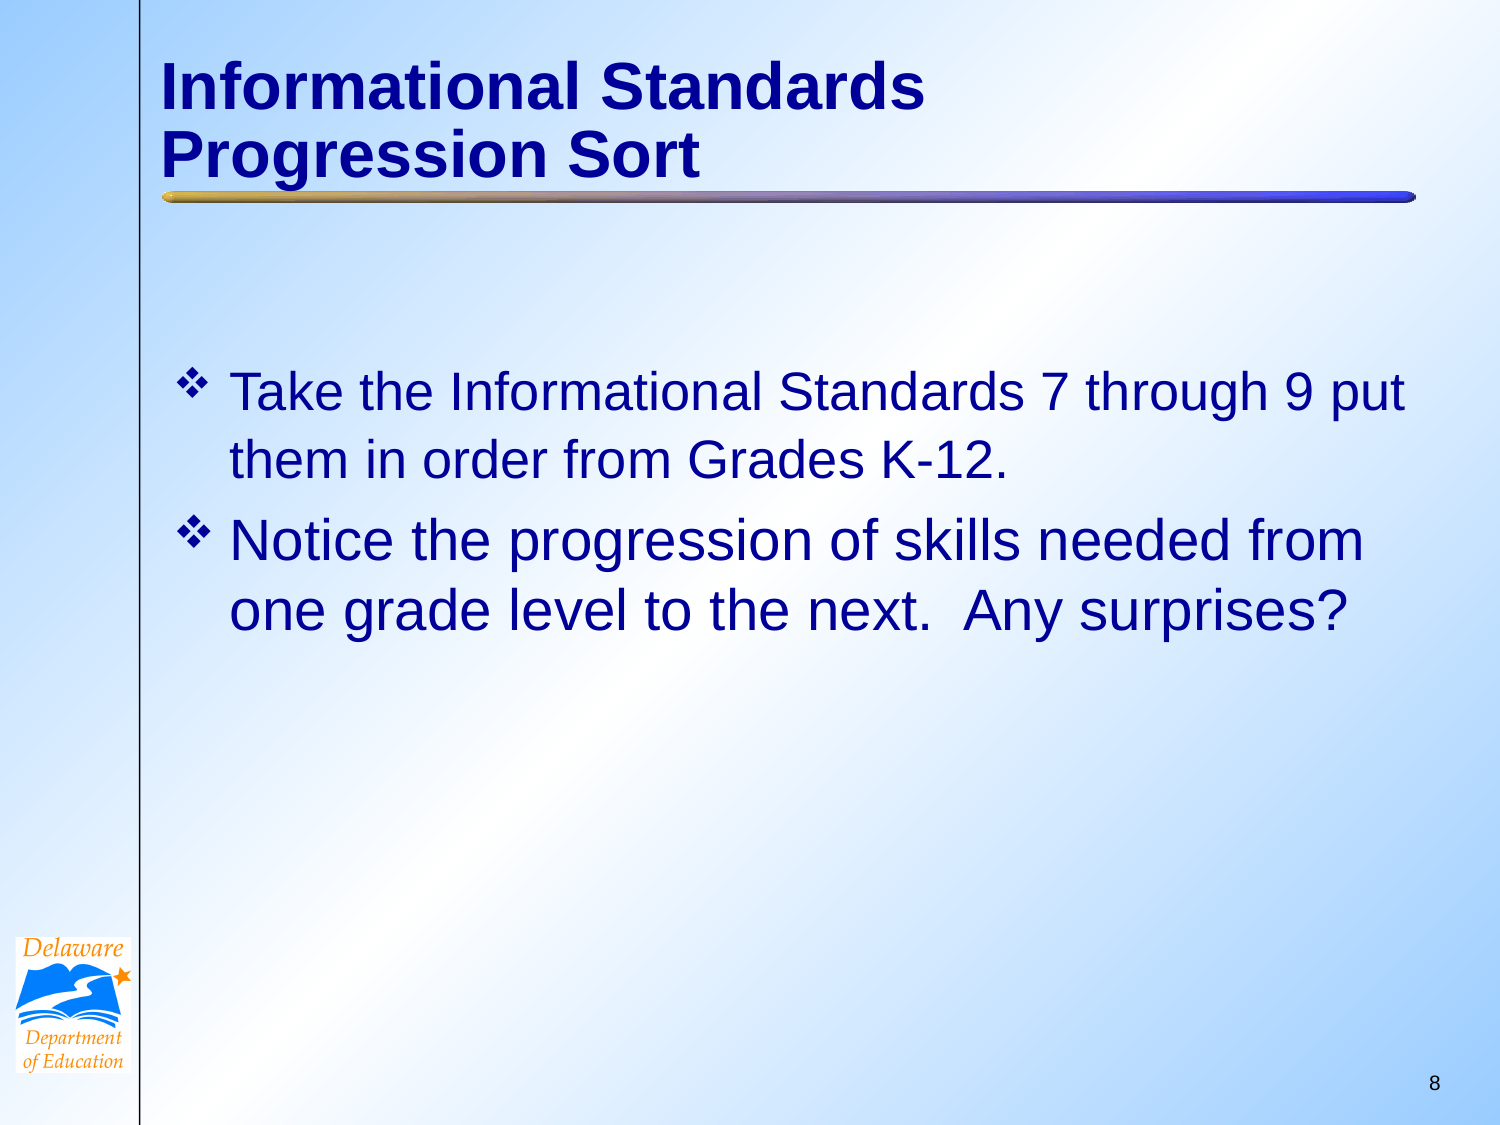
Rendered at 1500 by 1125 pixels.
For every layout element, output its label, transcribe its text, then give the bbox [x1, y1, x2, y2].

picture [152, 199, 1425, 204]
picture [15, 937, 131, 1073]
list Take the Informational Standards 7 through 9 put them in order from Grades K-12. Notice the progression of skills needed from one grade level to the next. Any surprises? [157, 347, 1460, 838]
slide_number 7 [1142, 1054, 1456, 1110]
title Informational Standards Progression Sort [152, 0, 1444, 199]
